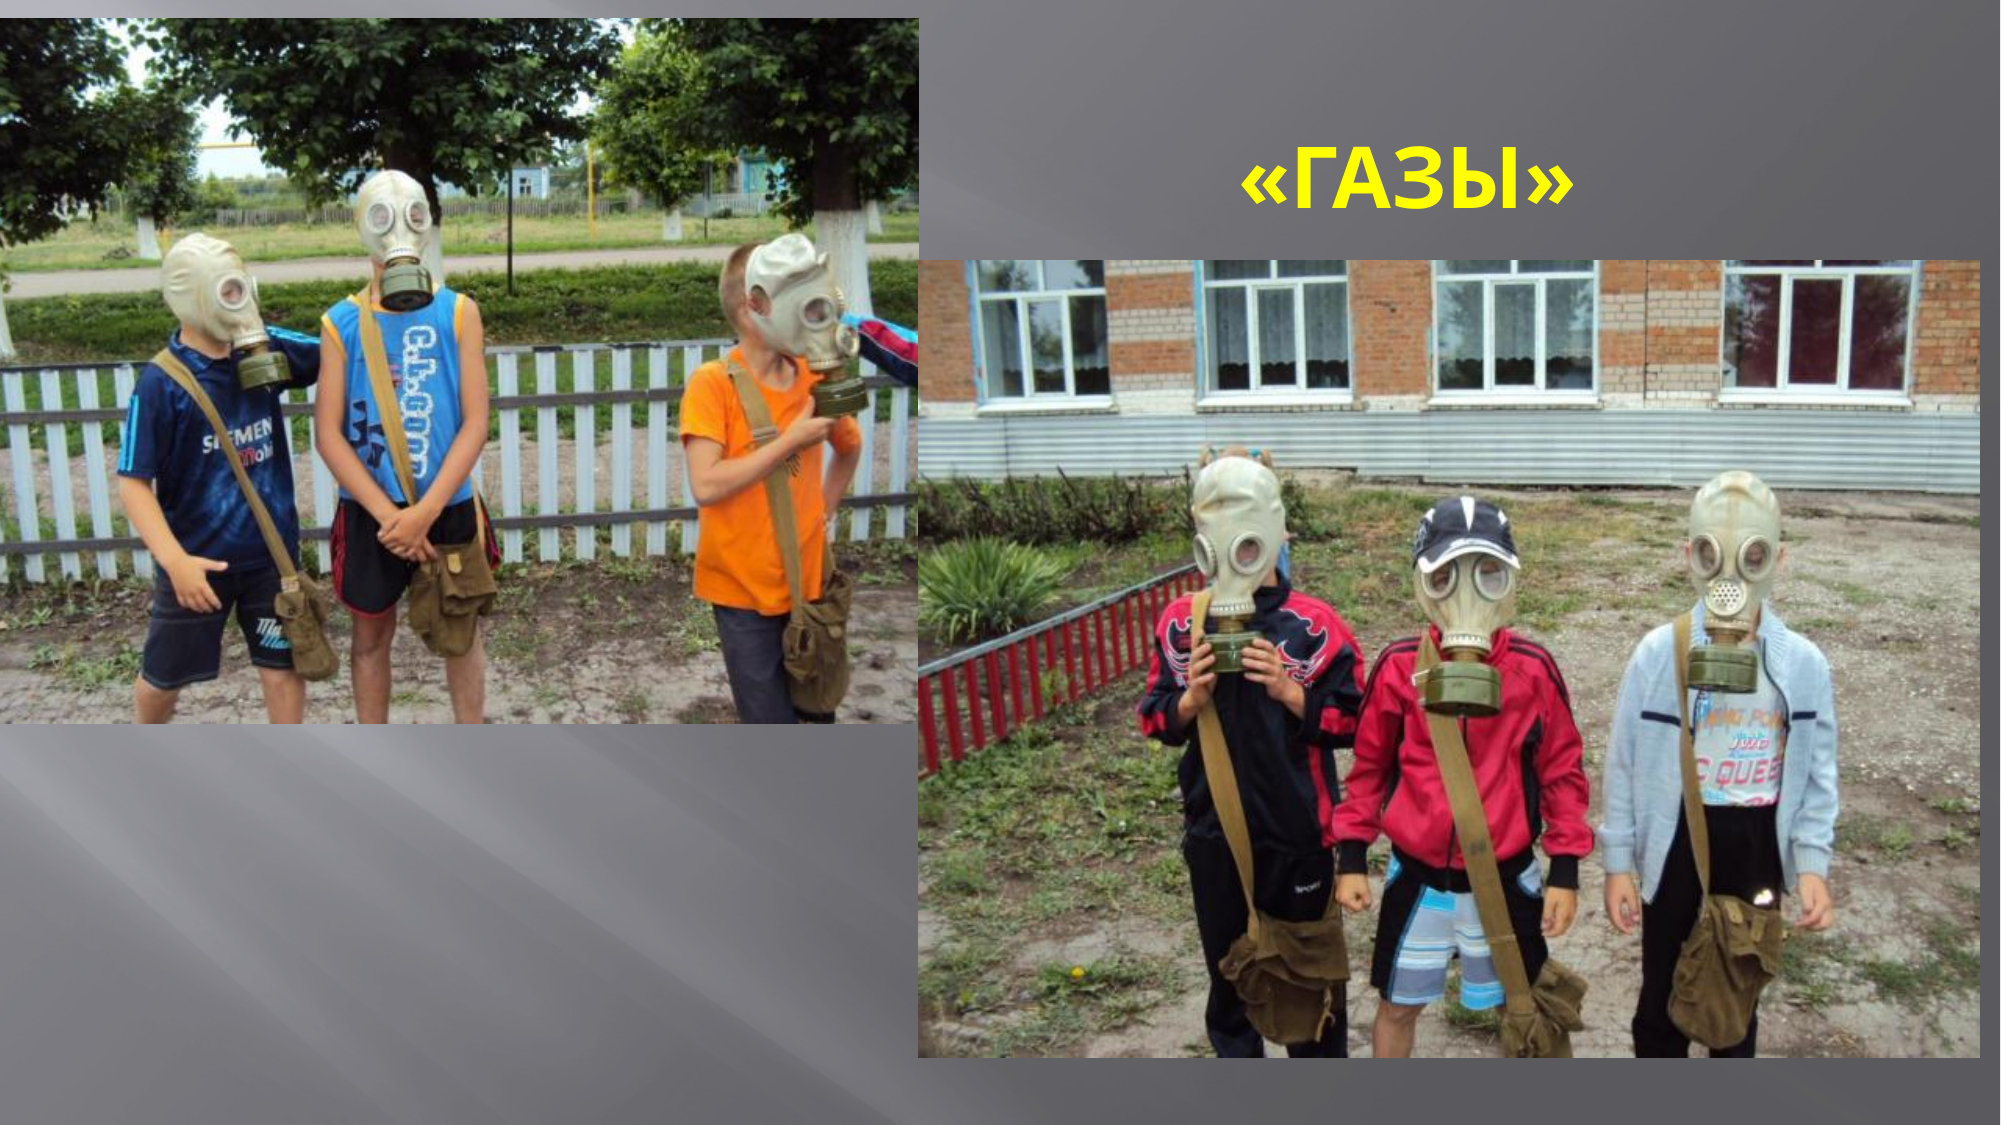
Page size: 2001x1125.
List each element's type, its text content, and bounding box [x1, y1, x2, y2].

title «ГАЗЫ» [1022, 54, 1794, 260]
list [0, 18, 919, 725]
picture [917, 260, 1980, 1058]
